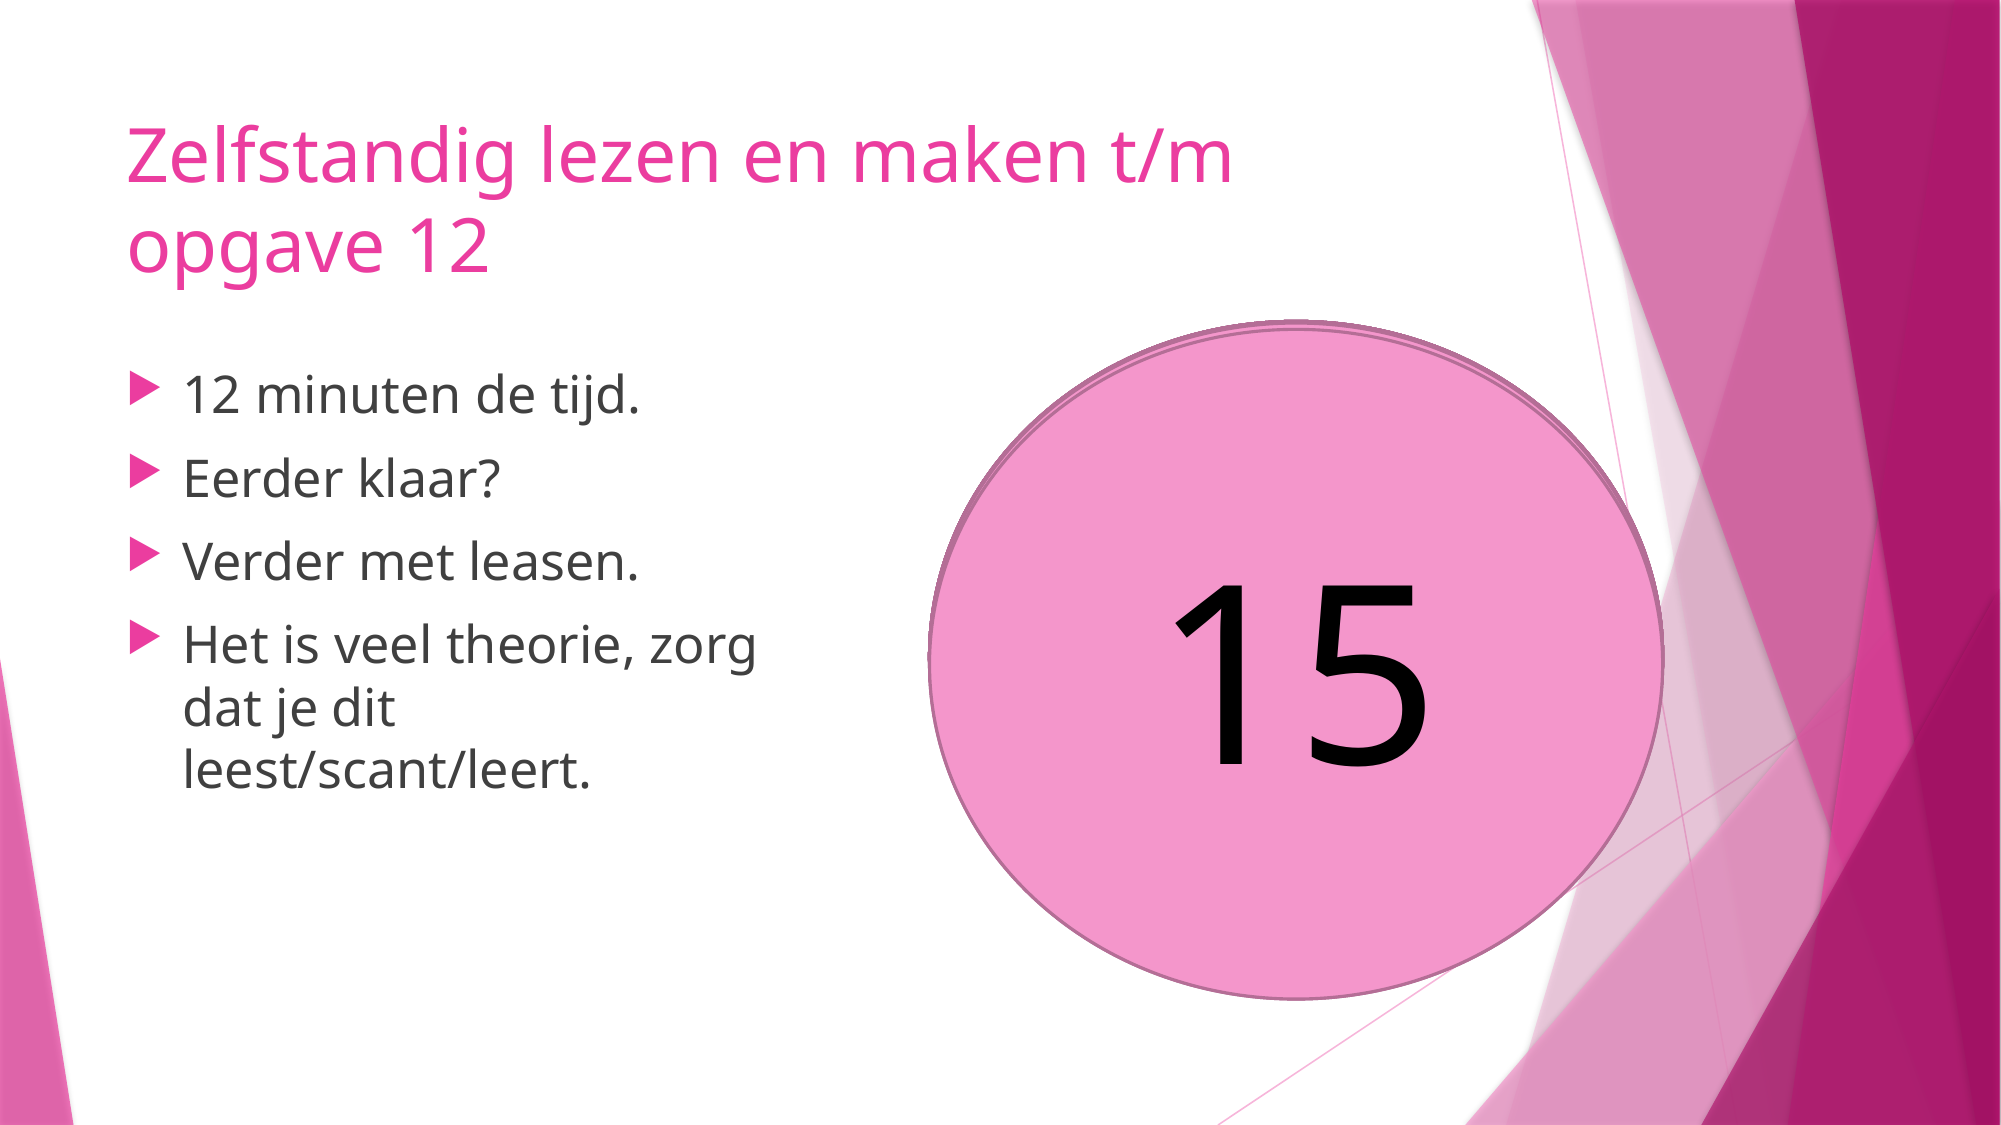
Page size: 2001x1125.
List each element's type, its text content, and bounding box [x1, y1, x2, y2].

text_box 15 [927, 327, 1665, 1001]
title Zelfstandig lezen en maken t/m opgave 12 [111, 99, 1522, 317]
list 12 minuten de tijd. Eerder klaar? Verder met leasen. Het is veel theorie, zorg dat je dit leest/scant/leert. [111, 354, 831, 962]
text_box 14 [930, 321, 1662, 621]
